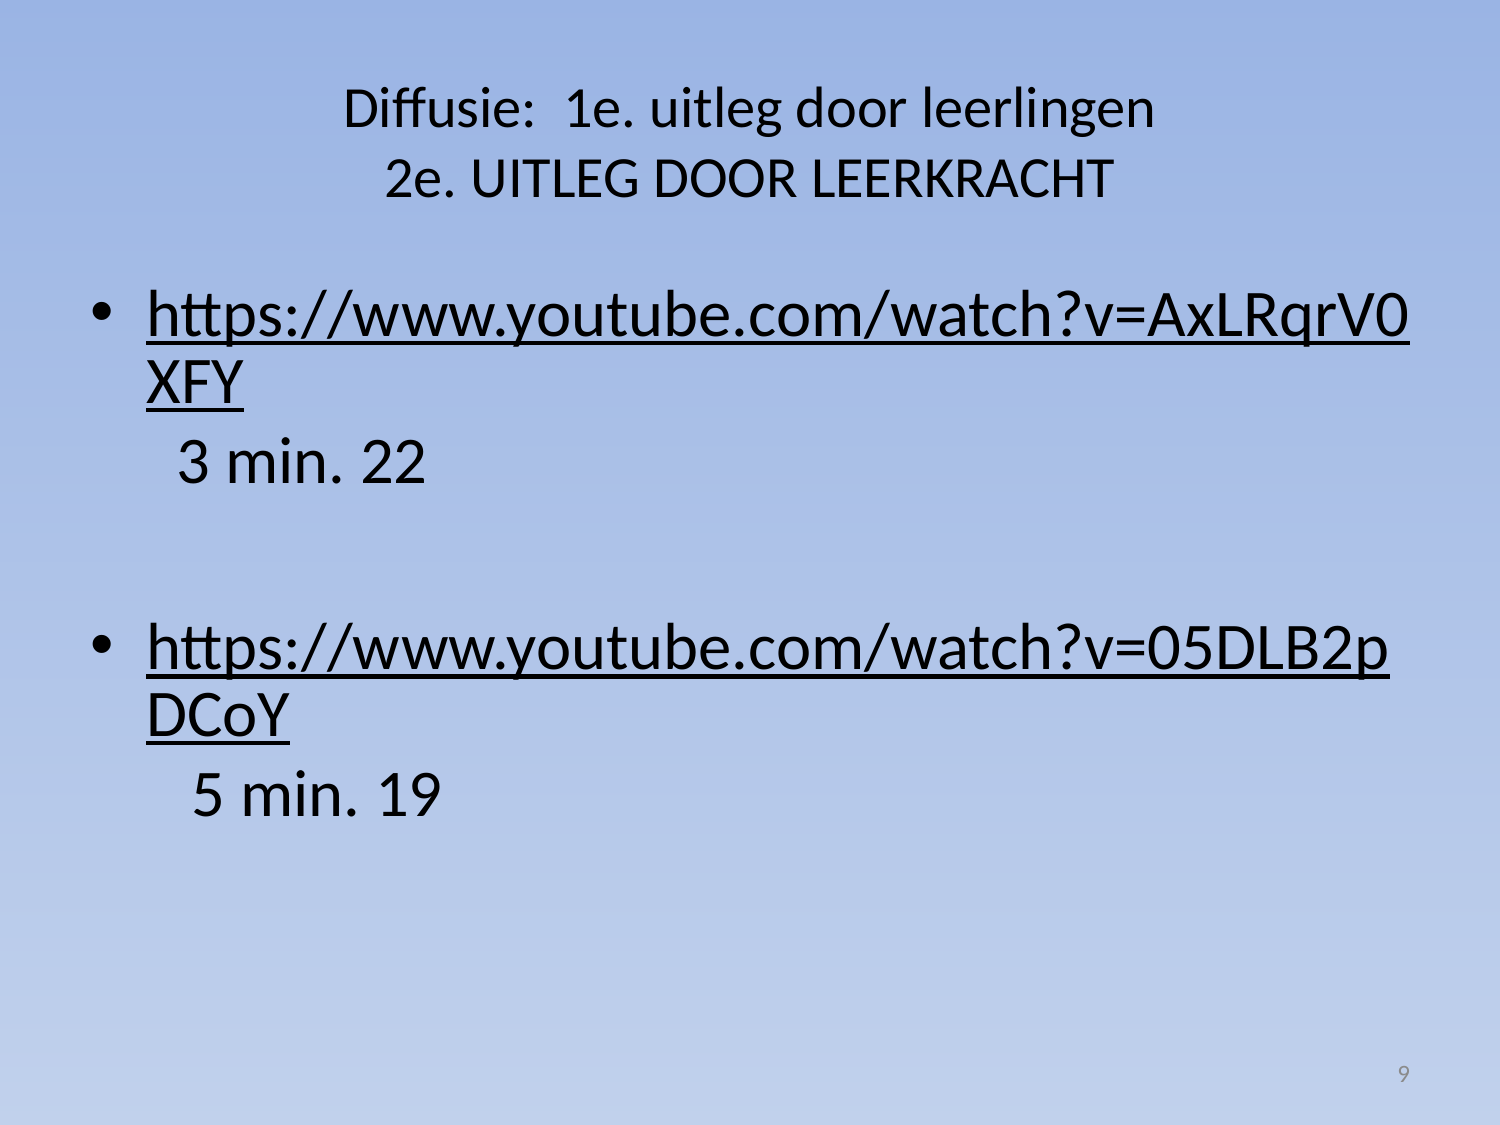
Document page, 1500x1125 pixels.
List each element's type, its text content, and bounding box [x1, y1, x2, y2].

slide_number 9 [1074, 1042, 1425, 1103]
title Diffusie: 1e. uitleg door leerlingen 2e. UITLEG DOOR LEERKRACHT [75, 45, 1425, 233]
list https://www.youtube.com/watch?v=AxLRqrV0XFY 3 min. 22 https://www.youtube.com/watch?v=05DLB2pDCoY 5 min. 19 [75, 262, 1425, 1005]
